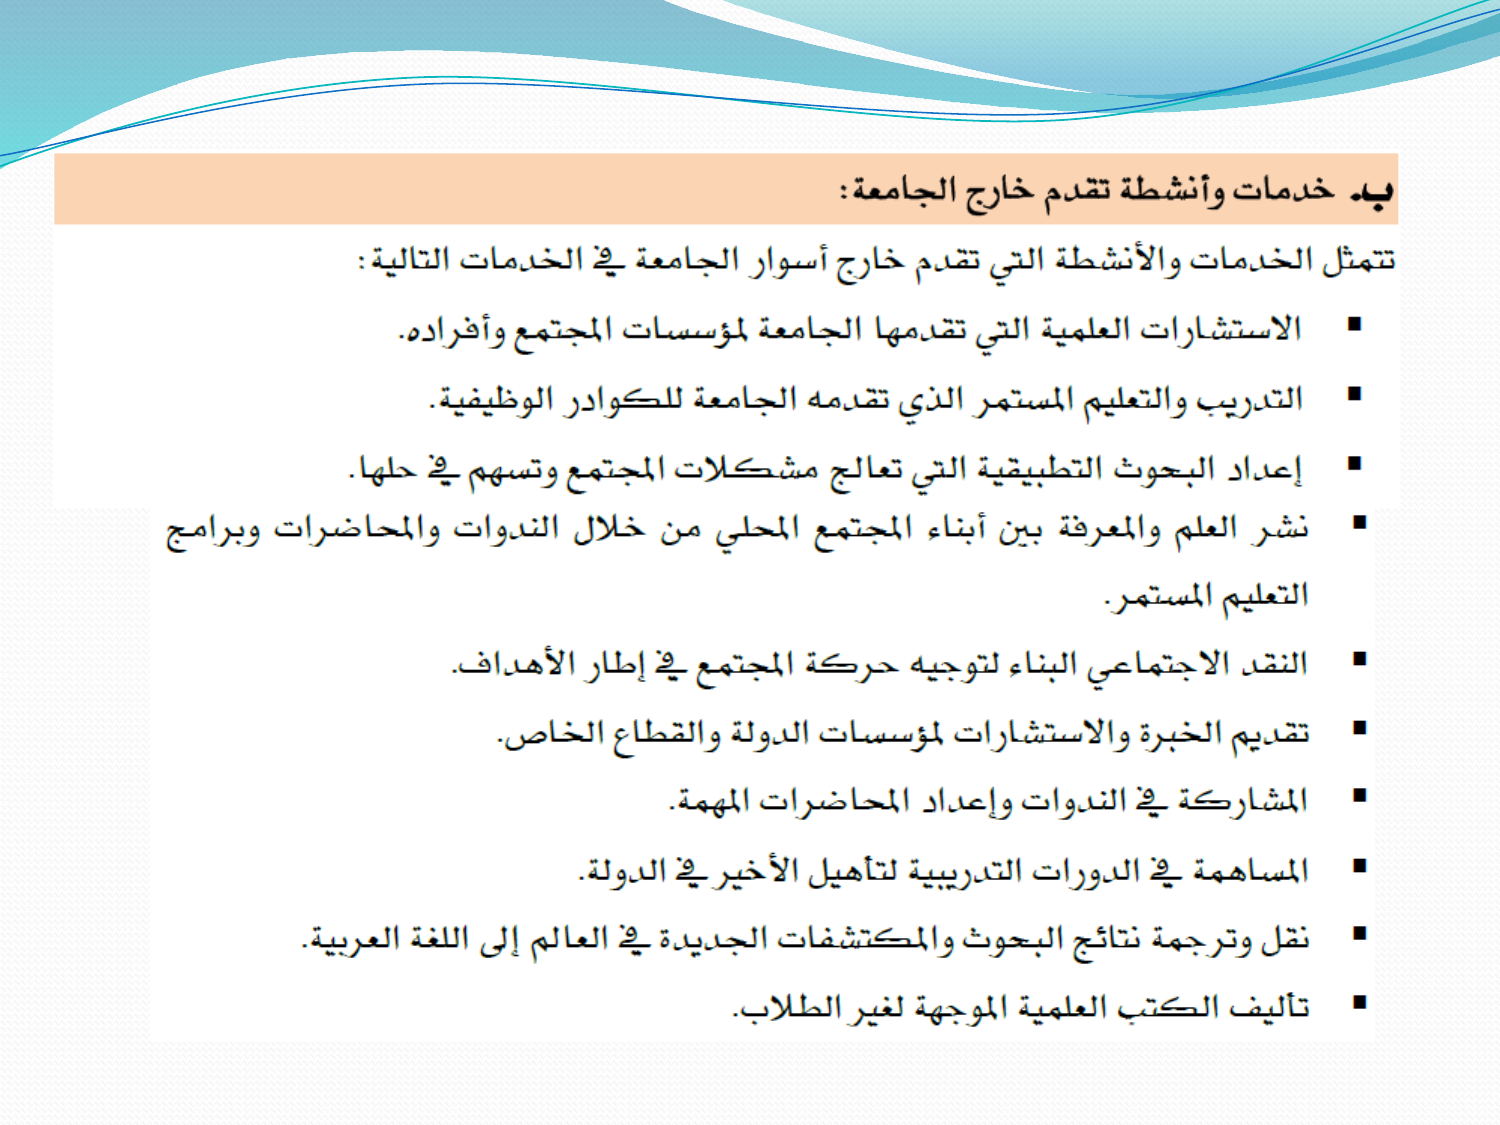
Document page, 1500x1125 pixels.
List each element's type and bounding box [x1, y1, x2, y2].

text_box [52, 149, 1401, 1043]
